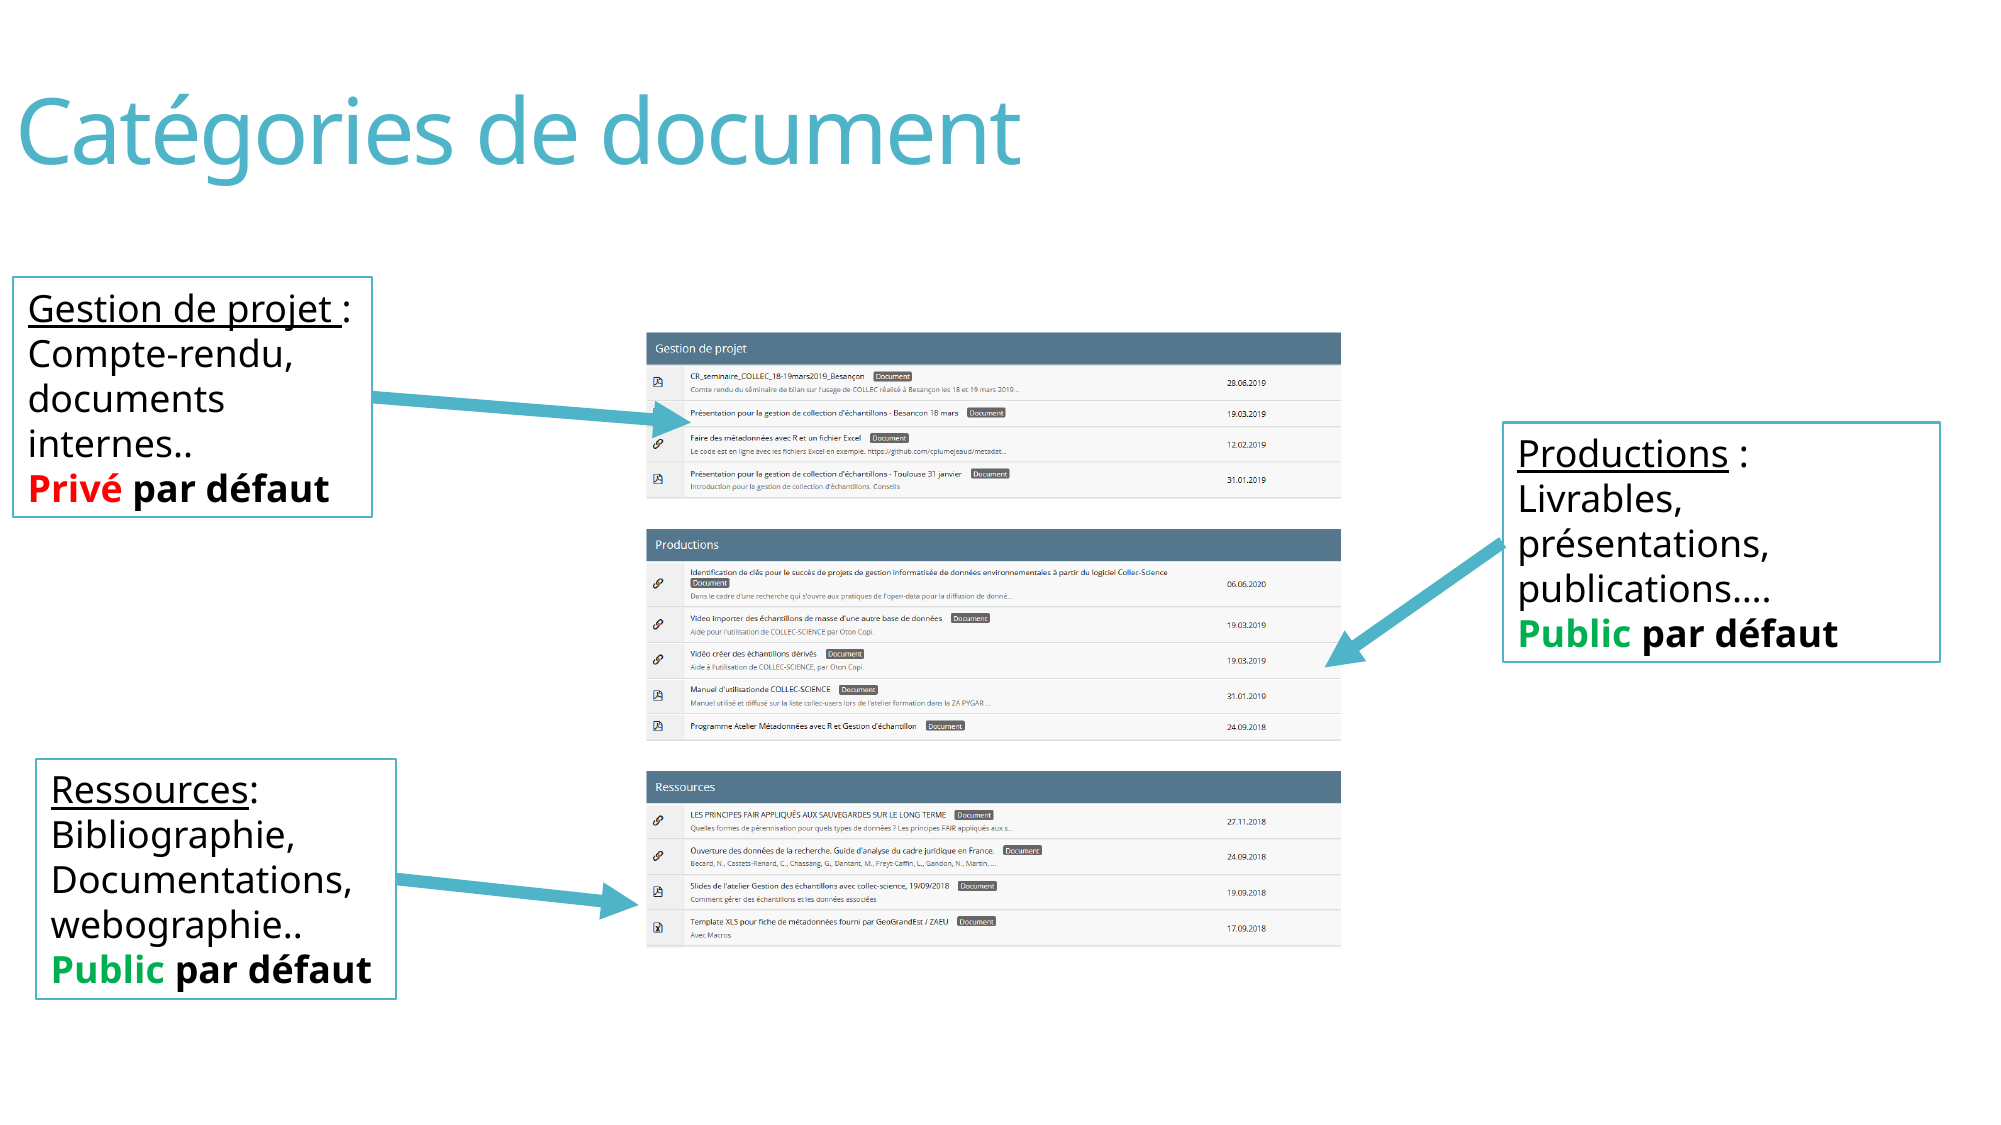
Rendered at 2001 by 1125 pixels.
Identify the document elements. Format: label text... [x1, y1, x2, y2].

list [643, 329, 1343, 949]
title Catégories de document [0, 0, 1768, 273]
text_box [372, 375, 692, 423]
text_box Ressources: Bibliographie, Documentations, webographie.. Public par défaut [35, 758, 397, 1000]
text_box Gestion de projet : Compte-rendu, documents internes.. Privé par défaut [12, 276, 373, 518]
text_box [1324, 520, 1503, 668]
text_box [395, 879, 639, 906]
text_box Productions : Livrables, présentations, publications…. Public par défaut [1502, 421, 1941, 663]
